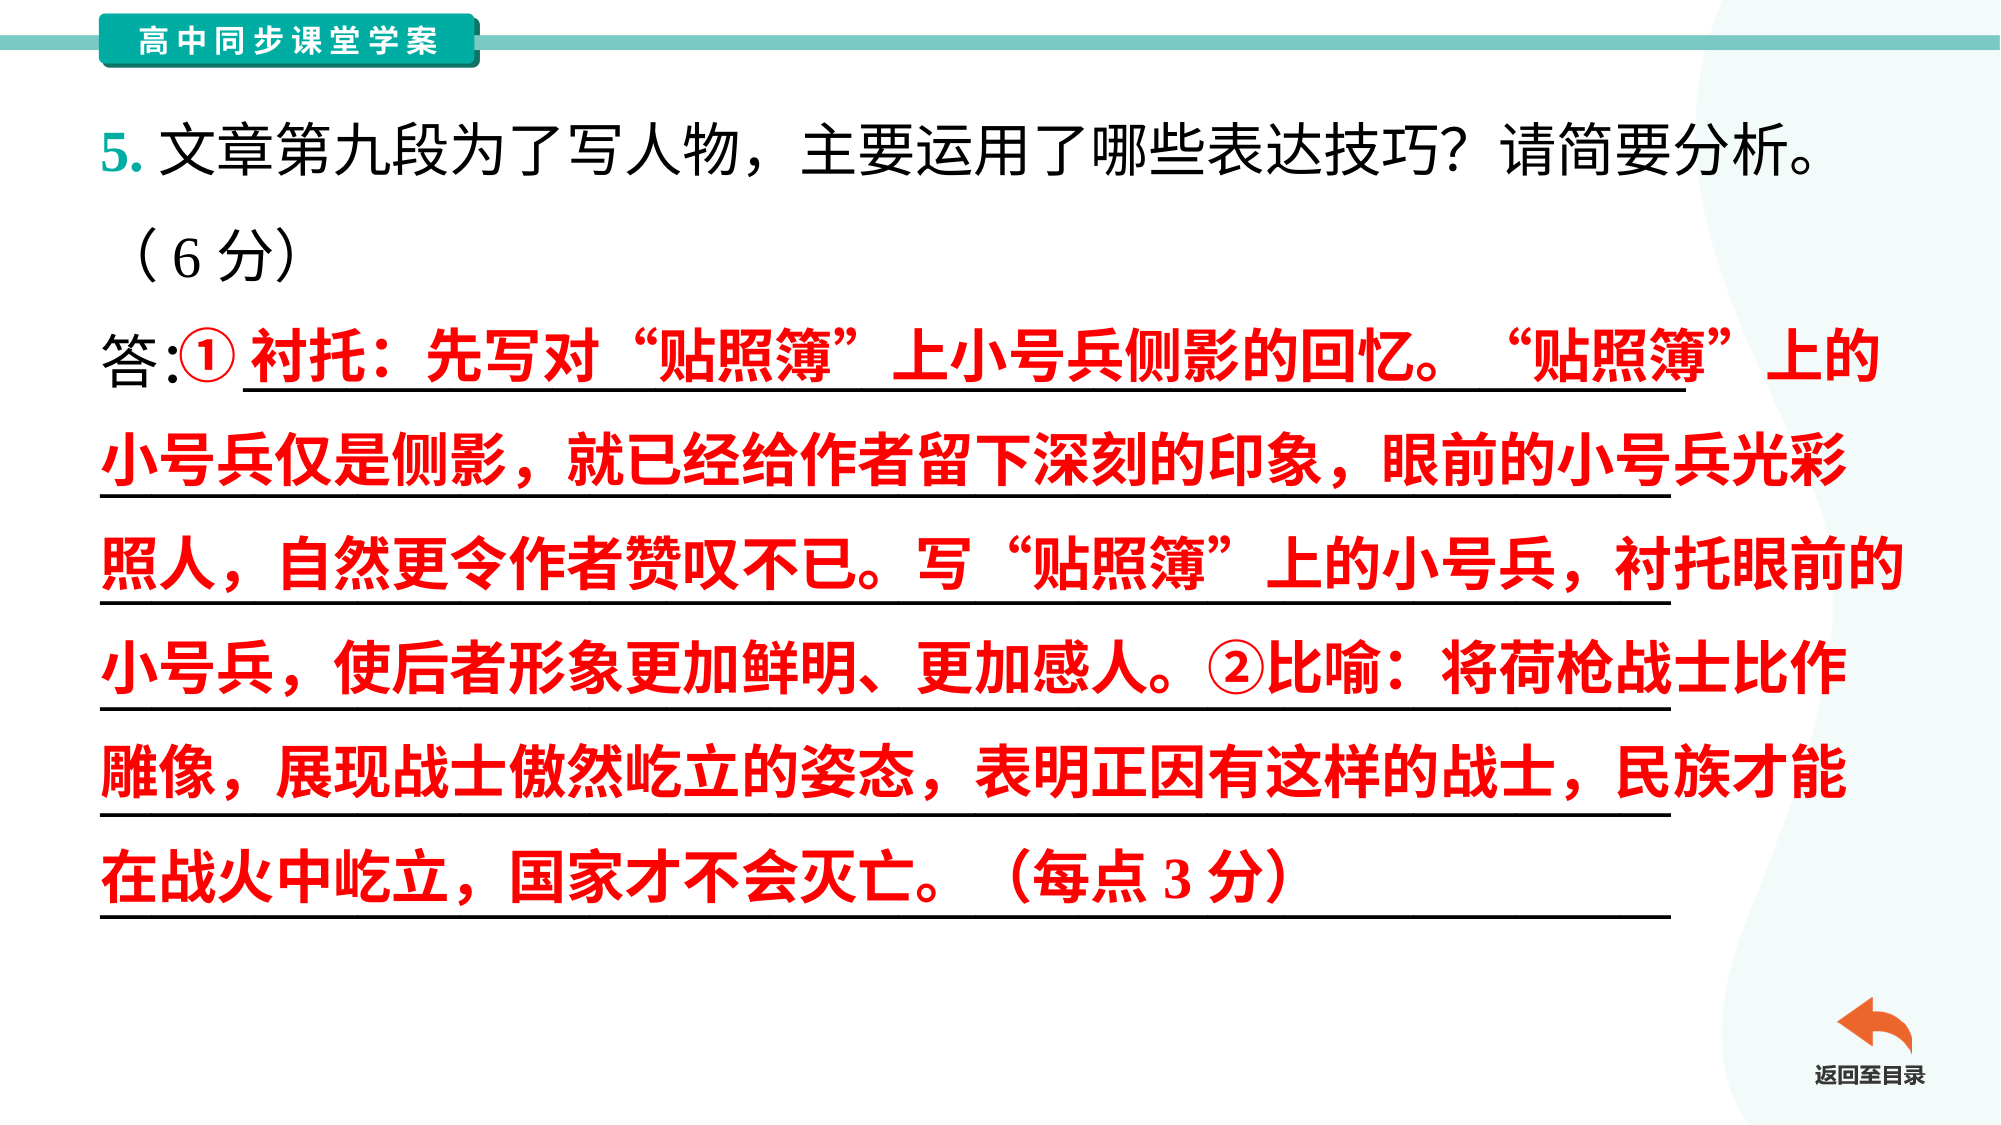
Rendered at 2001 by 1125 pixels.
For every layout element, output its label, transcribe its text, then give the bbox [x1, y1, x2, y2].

text_box 5.文章第九段为了写人物，主要运用了哪些表达技巧？请简要分析。 （6分） 答： ________________________________________________________ _____________________________________________________________ _____________________________________________________________ _____________________________________________________________ _____________________________________________________________ _____________________________________________________________ [100, 898, 1899, 907]
text_box ①衬托：先写对“贴照簿”上小号兵侧影的回忆。“贴照簿”上的 小号兵仅是侧影，就已经给作者留下深刻的印象，眼前的小号兵光彩 照人，自然更令作者赞叹不已。写“贴照簿”上的小号兵，衬托眼前的 小号兵，使后者形象更加鲜明、更加感人。②比喻：将荷枪战士比作 雕像，展现战士傲然屹立的姿态，表明正因有这样的战士，民族才能 在战火中屹立，国家才不会灭亡。（每点3分） [100, 284, 1899, 898]
text_box 5.文章第九段为了写人物，主要运用了哪些表达技巧？请简要分析。 （6分） 答： ________________________________________________________ _____________________________________________________________ _____________________________________________________________ _____________________________________________________________ _____________________________________________________________ _____________________________________________________________ [100, 76, 1899, 284]
picture [0, 0, 2000, 1125]
